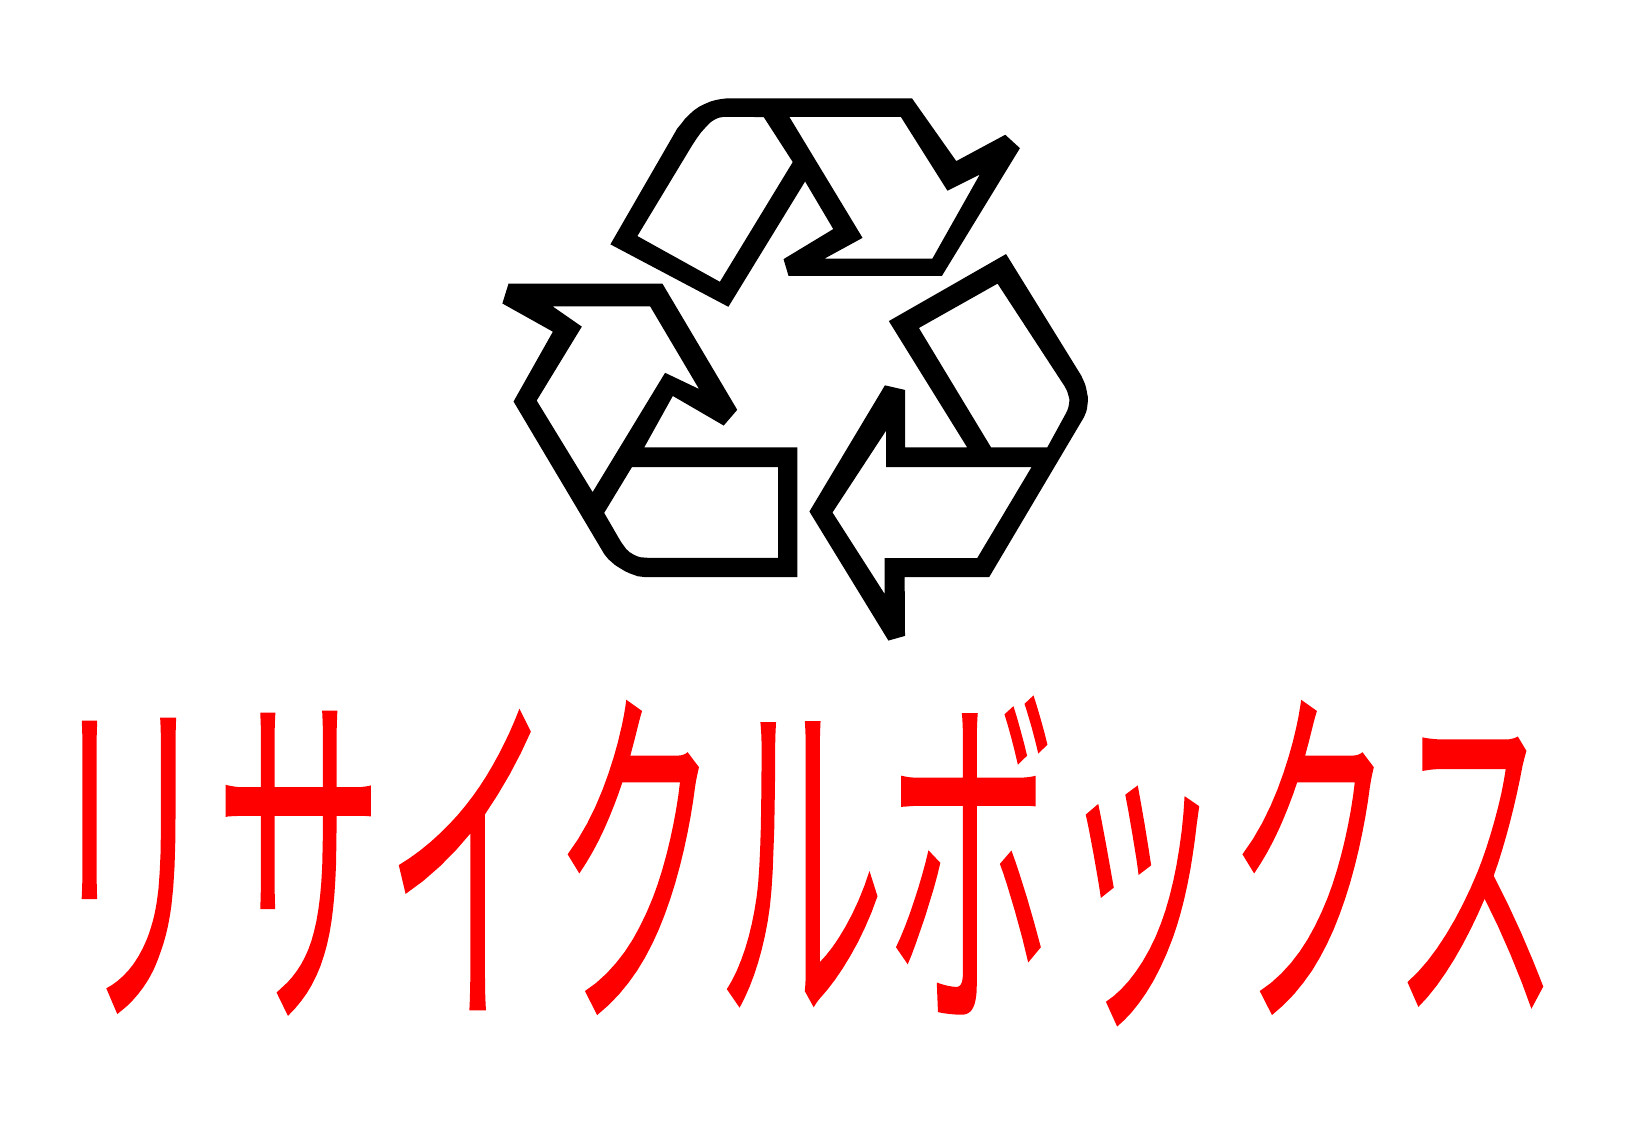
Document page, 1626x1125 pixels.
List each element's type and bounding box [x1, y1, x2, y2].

text_box [502, 98, 1089, 641]
